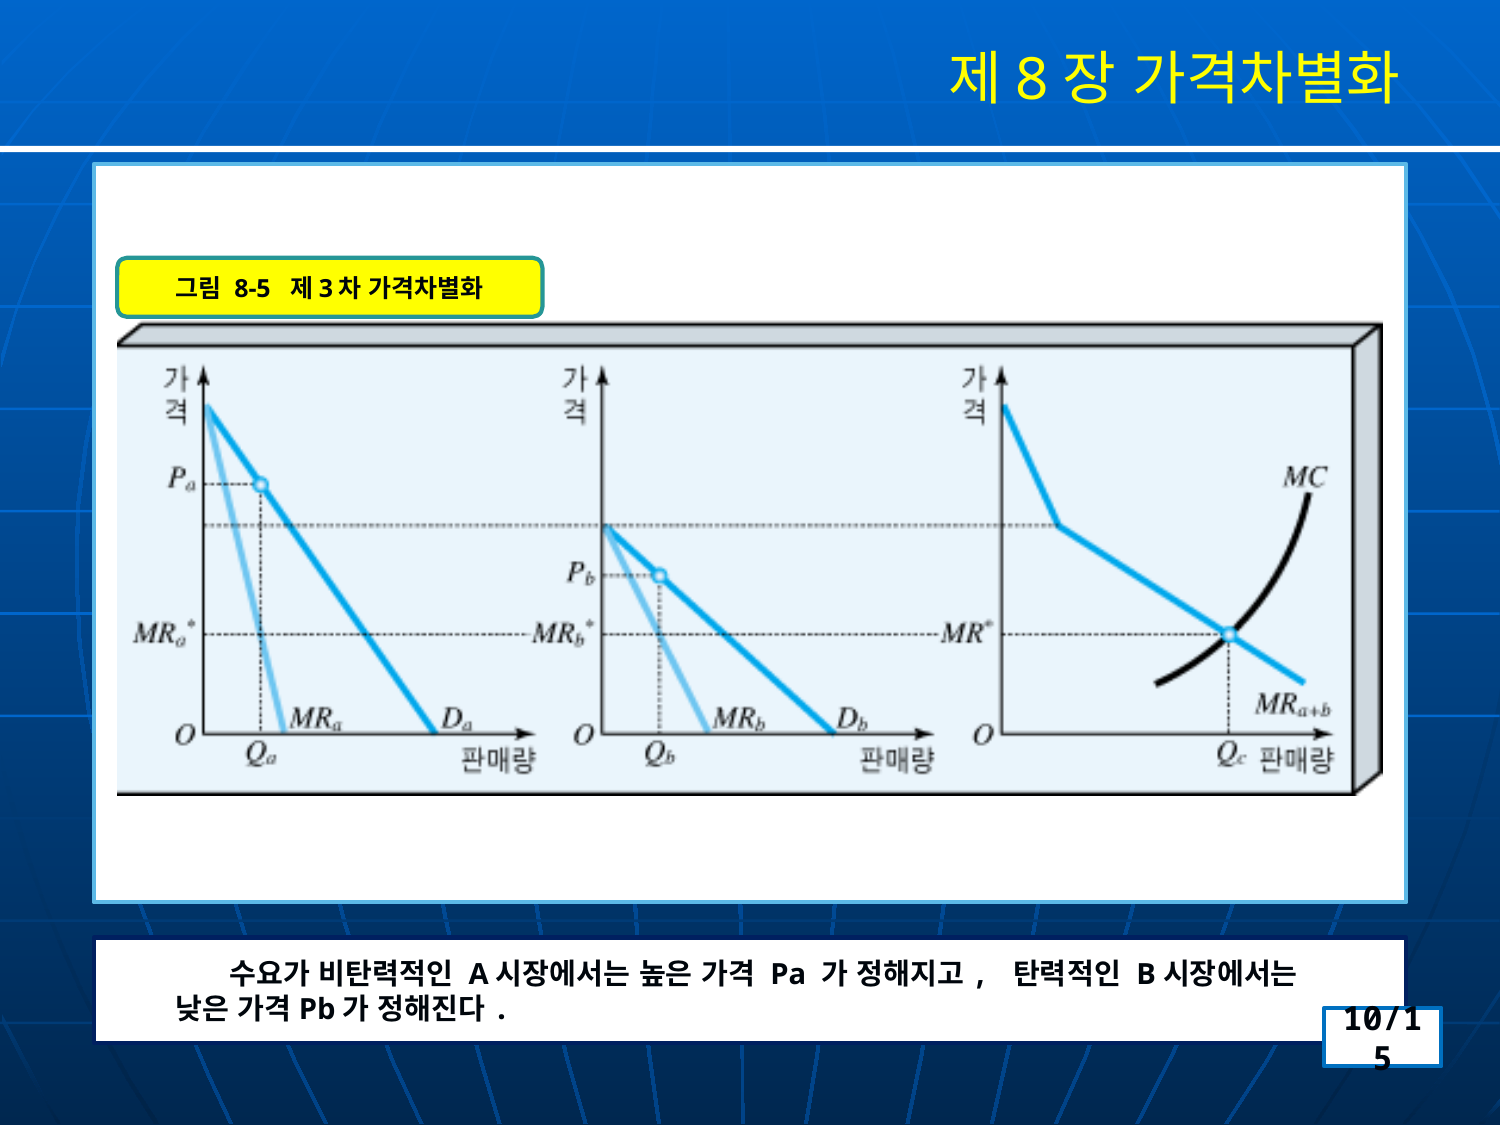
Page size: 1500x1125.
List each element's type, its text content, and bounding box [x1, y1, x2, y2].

text_box 제8장 가격차별화 [933, 34, 1416, 119]
text_box 수요가 비탄력적인 A시장에서는 높은 가격 Pa 가 정해지고, 탄력적인 B시장에서는 낮은 가격Pb가 정해진다. [92, 935, 1408, 1045]
text_box 그림 8-5 제3차 가격차별화 [115, 255, 545, 280]
picture [116, 280, 1383, 797]
text_box [92, 162, 1408, 904]
text_box 10/15 [1322, 1006, 1443, 1068]
